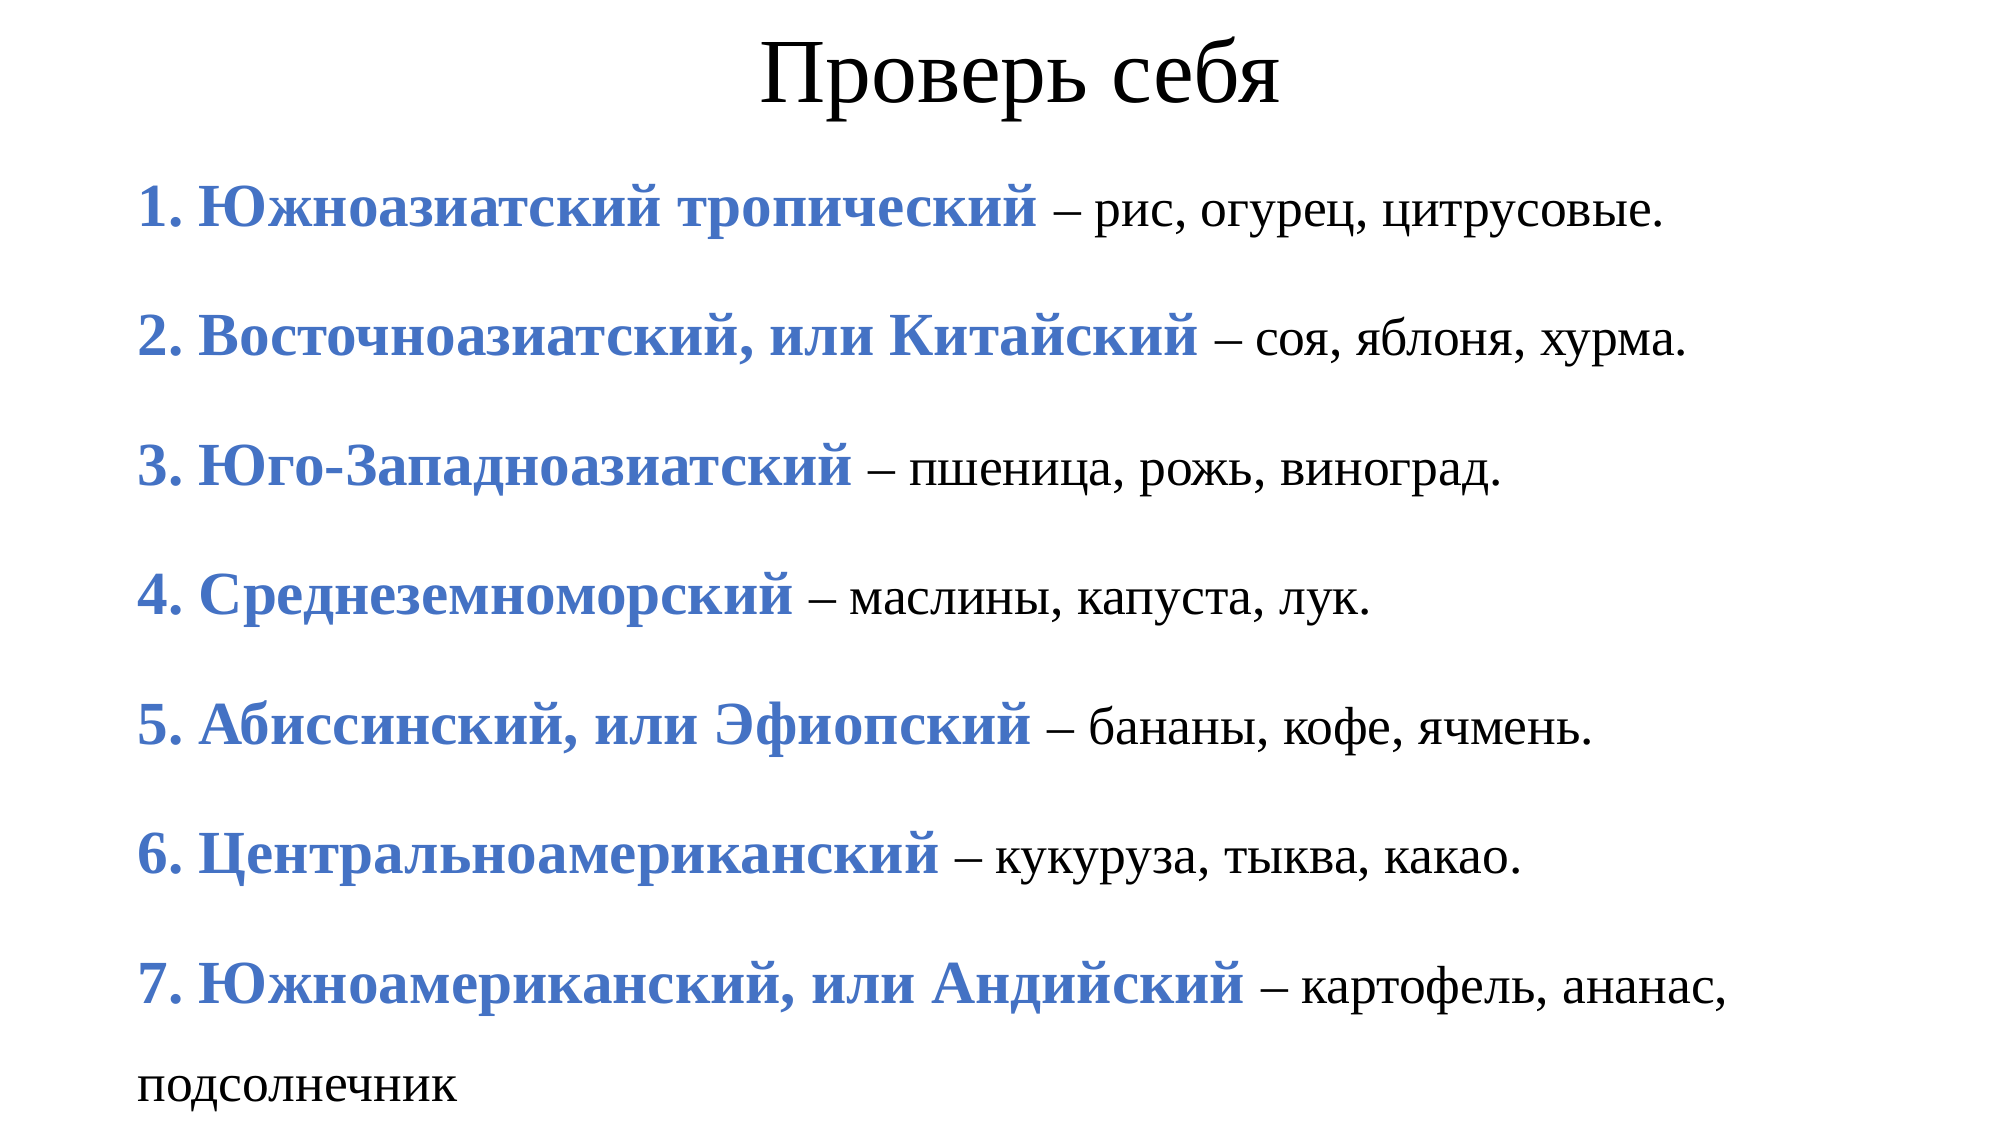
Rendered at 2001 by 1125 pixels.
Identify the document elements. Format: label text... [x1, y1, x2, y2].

list 1. Южноазиатский тропический – рис, огурец, цитрусовые. 2. Восточноазиатский, или Китайский – соя, яблоня, хурма. 3. Юго-Западноазиатский – пшеница, рожь, виноград. 4. Среднеземноморский – маслины, капуста, лук. 5. Абиссинский, или Эфиопский – бананы, кофе, ячмень. 6. Центральноамериканский – кукуруза, тыква, какао. 7. Южноамериканский, или Андийский – картофель, ананас, подсолнечник [122, 120, 1941, 1125]
title Проверь себя [157, 0, 1883, 120]
